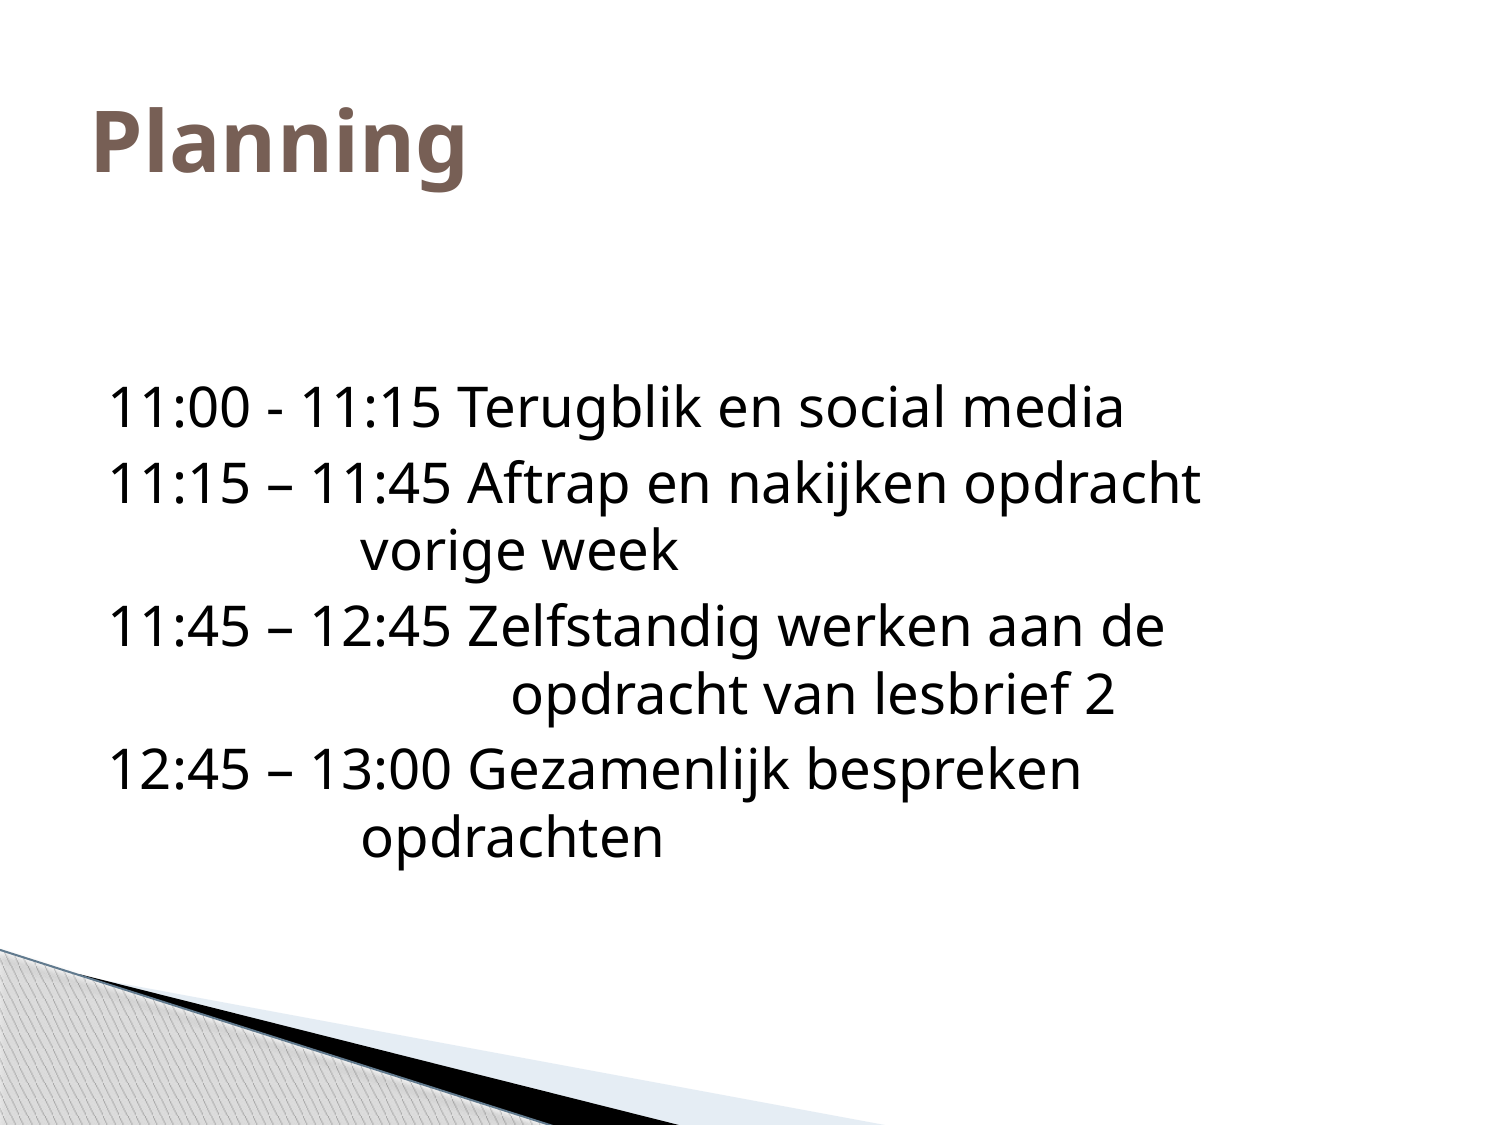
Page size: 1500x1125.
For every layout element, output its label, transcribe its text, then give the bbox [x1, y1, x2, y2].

title Planning [75, 45, 1425, 233]
list 11:00 - 11:15 Terugblik en social media 11:15 – 11:45 Aftrap en nakijken opdracht vorige week 11:45 – 12:45 Zelfstandig werken aan de opdracht van lesbrief 2 12:45 – 13:00 Gezamenlijk bespreken opdrachten [75, 363, 1425, 986]
